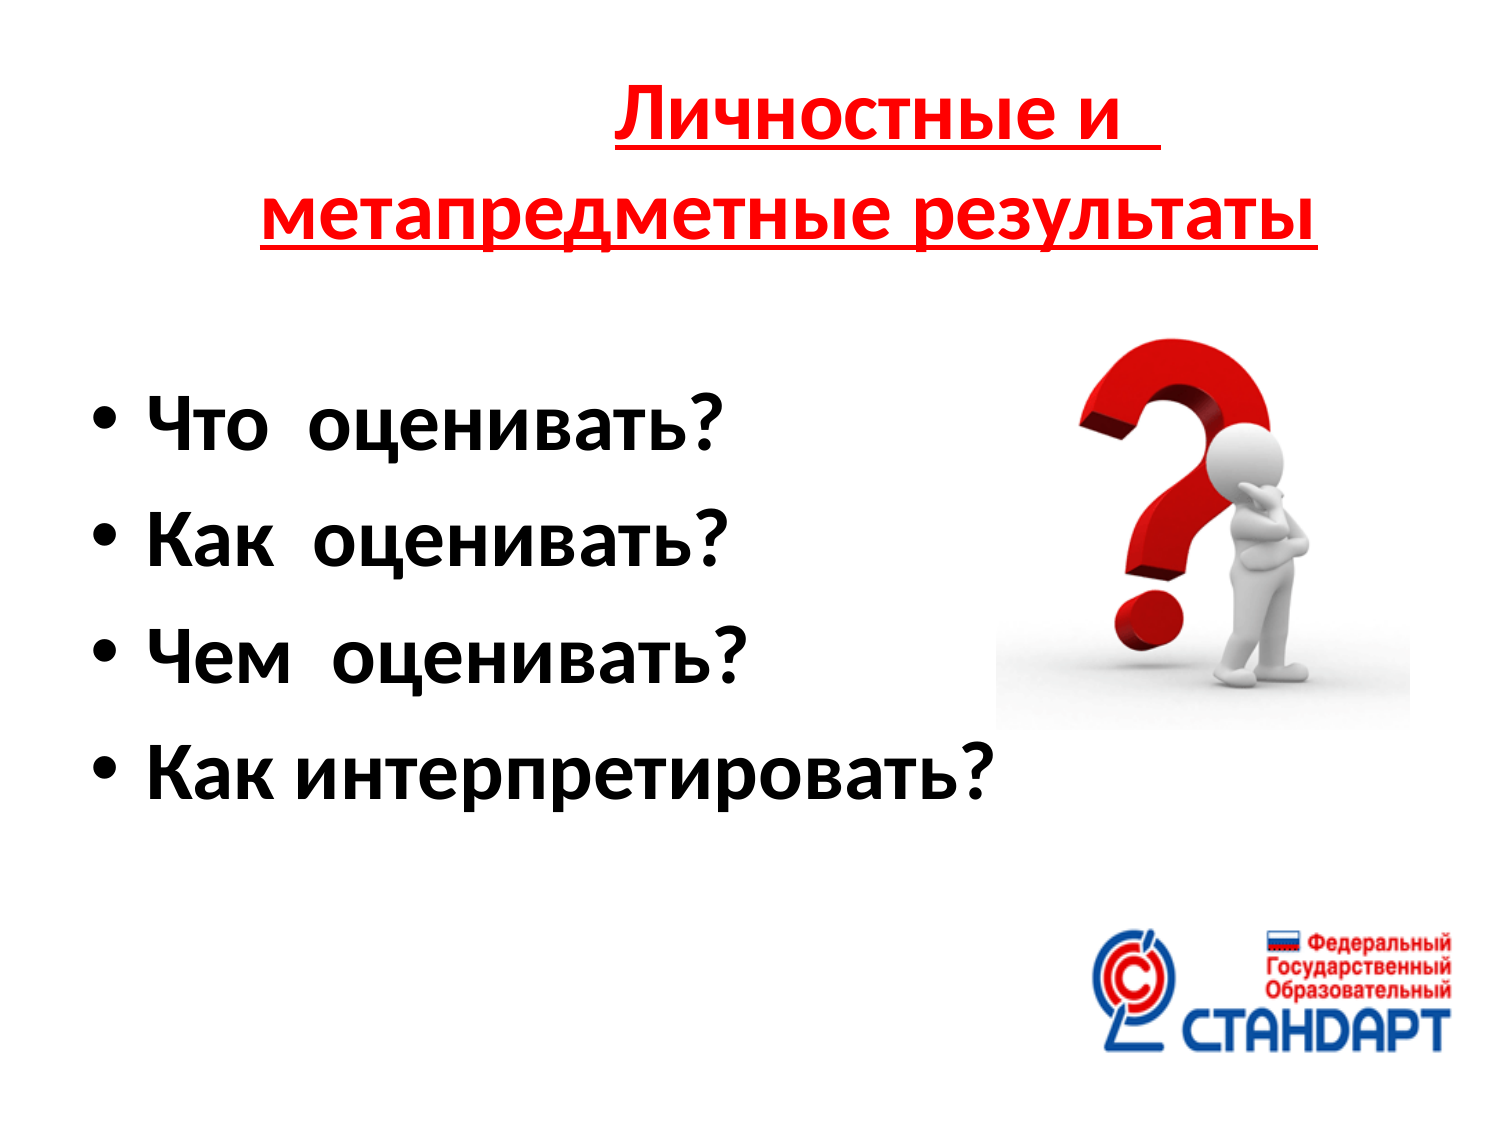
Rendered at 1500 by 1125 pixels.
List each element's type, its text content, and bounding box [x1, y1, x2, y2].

title Личностные и метапредметные результаты [225, 24, 1353, 262]
picture [995, 316, 1410, 731]
picture [1089, 925, 1500, 1056]
list Что оценивать? Как оценивать? Чем оценивать? Как интерпретировать? [75, 262, 1425, 1005]
